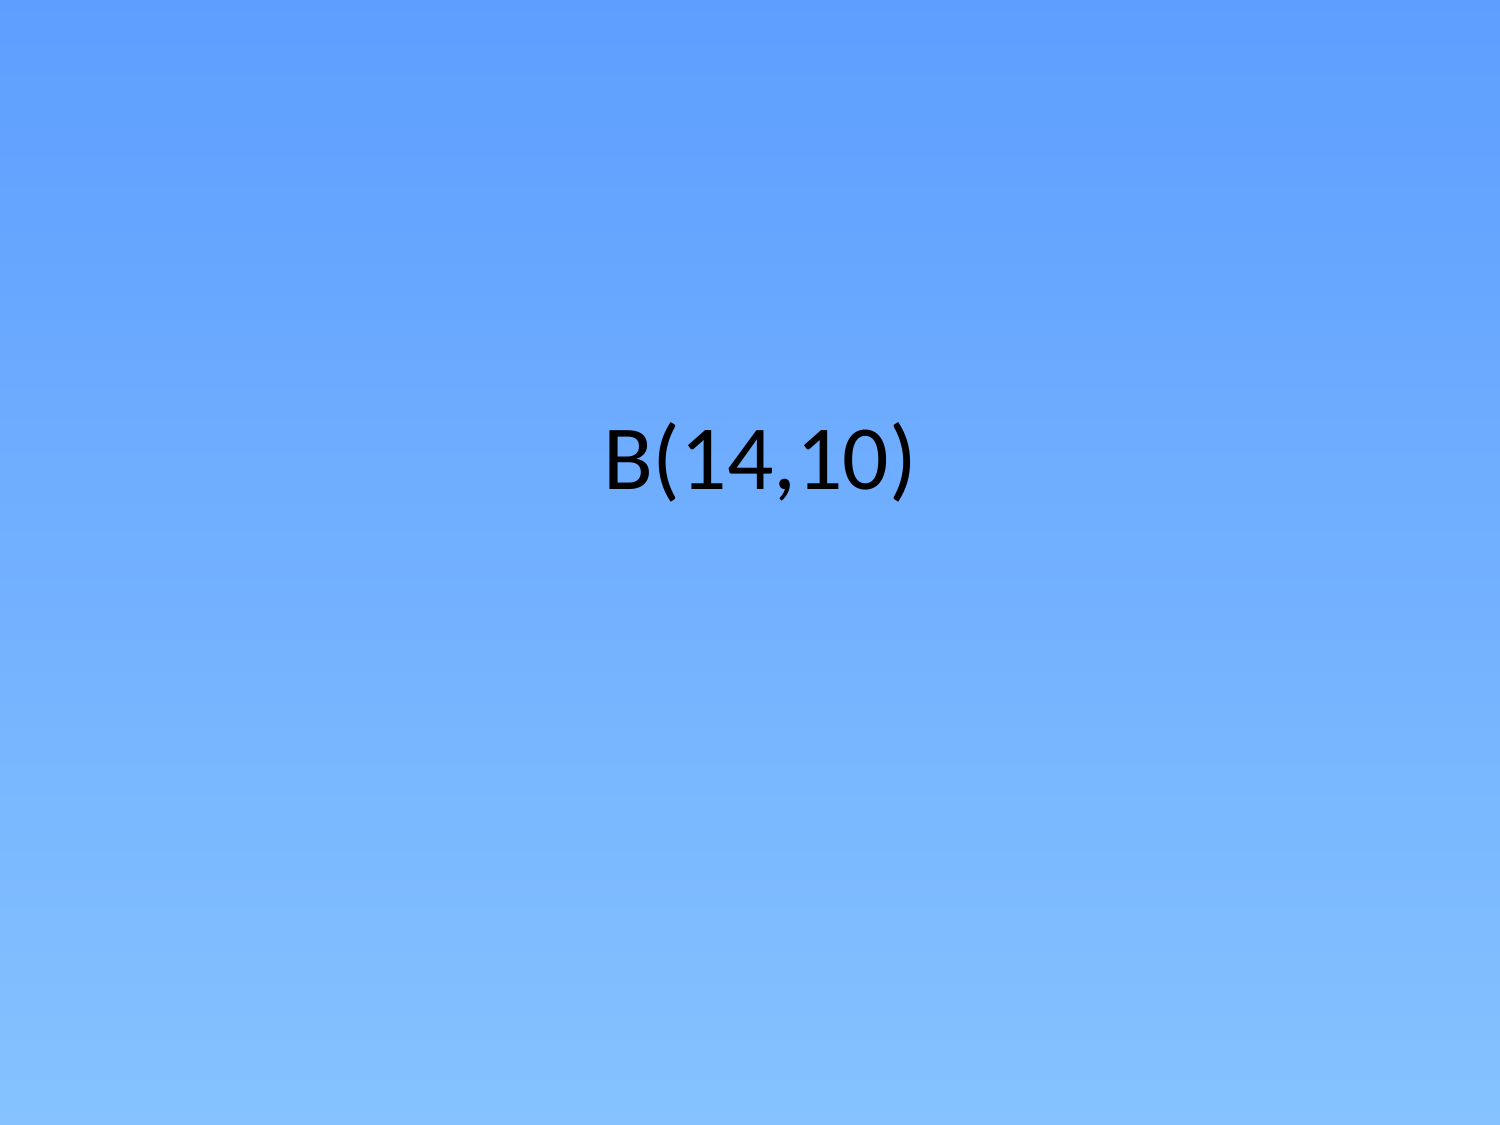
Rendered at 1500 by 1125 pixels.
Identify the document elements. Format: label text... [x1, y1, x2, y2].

title B(14,10) [74, 149, 1426, 756]
